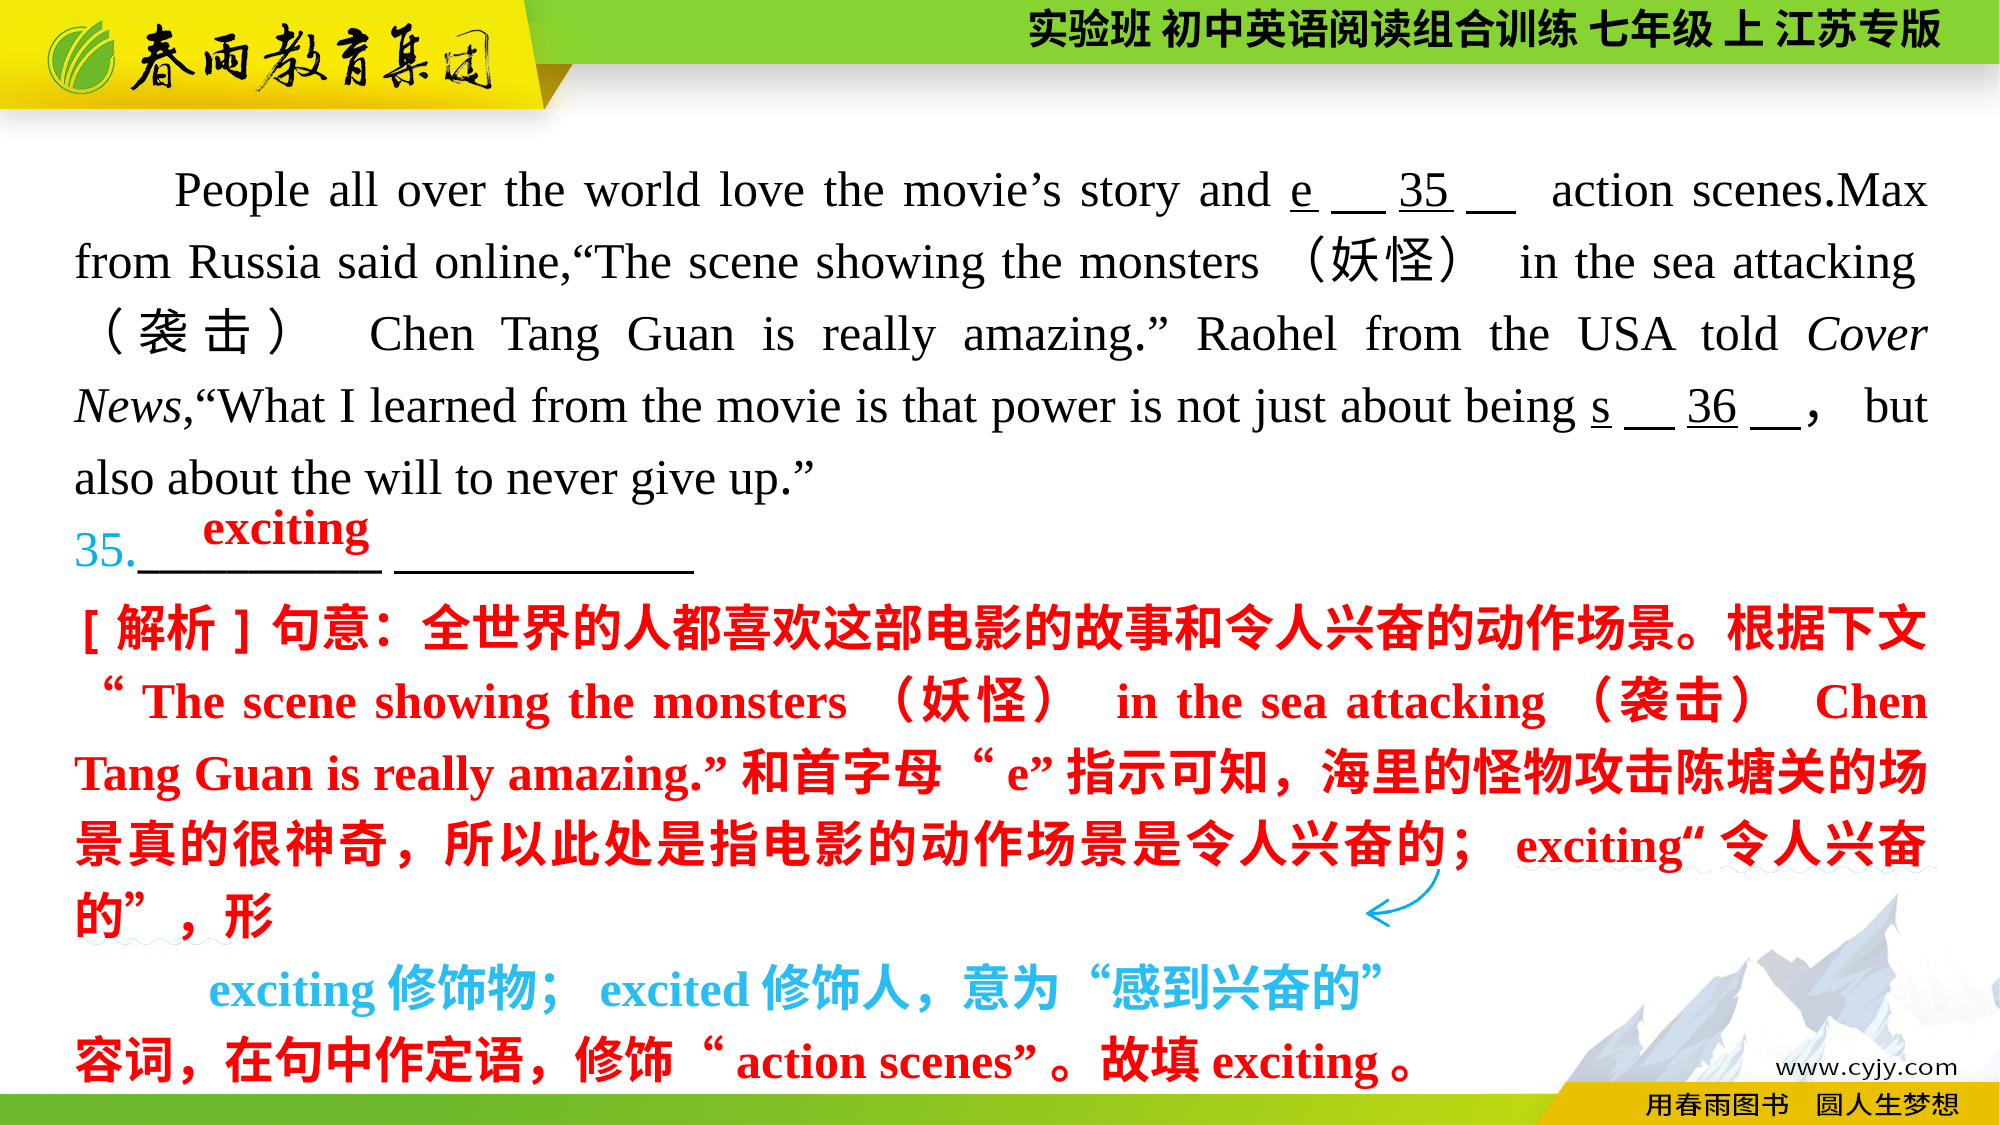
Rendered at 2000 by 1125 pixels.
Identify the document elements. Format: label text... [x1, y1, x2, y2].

picture [0, 0, 2000, 1125]
text_box exciting [187, 487, 385, 562]
list People all over the world love the movie’s story and e 35 action scenes.Max from Russia said online,“The scene showing the monsters（妖怪） in the sea attacking（袭击） Chen Tang Guan is really amazing.” Raohel from the USA told Cover News,“What I learned from the movie is that power is not just about being s 36 ，but also about the will to never give up.” 35.___________ [59, 137, 1944, 582]
text_box [解析]句意：全世界的人都喜欢这部电影的故事和令人兴奋的动作场景。根据下文“The scene showing the monsters（妖怪） in the sea attacking（袭击） Chen Tang Guan is really amazing.”和首字母“e”指示可知，海里的怪物攻击陈塘关的场景真的很神奇，所以此处是指电影的动作场景是令人兴奋的；exciting“令人兴奋的”，形 exciting修饰物；excited修饰人，意为“感到兴奋的” 容词，在句中作定语，修饰“action scenes”。故填exciting。 [59, 582, 1944, 1096]
